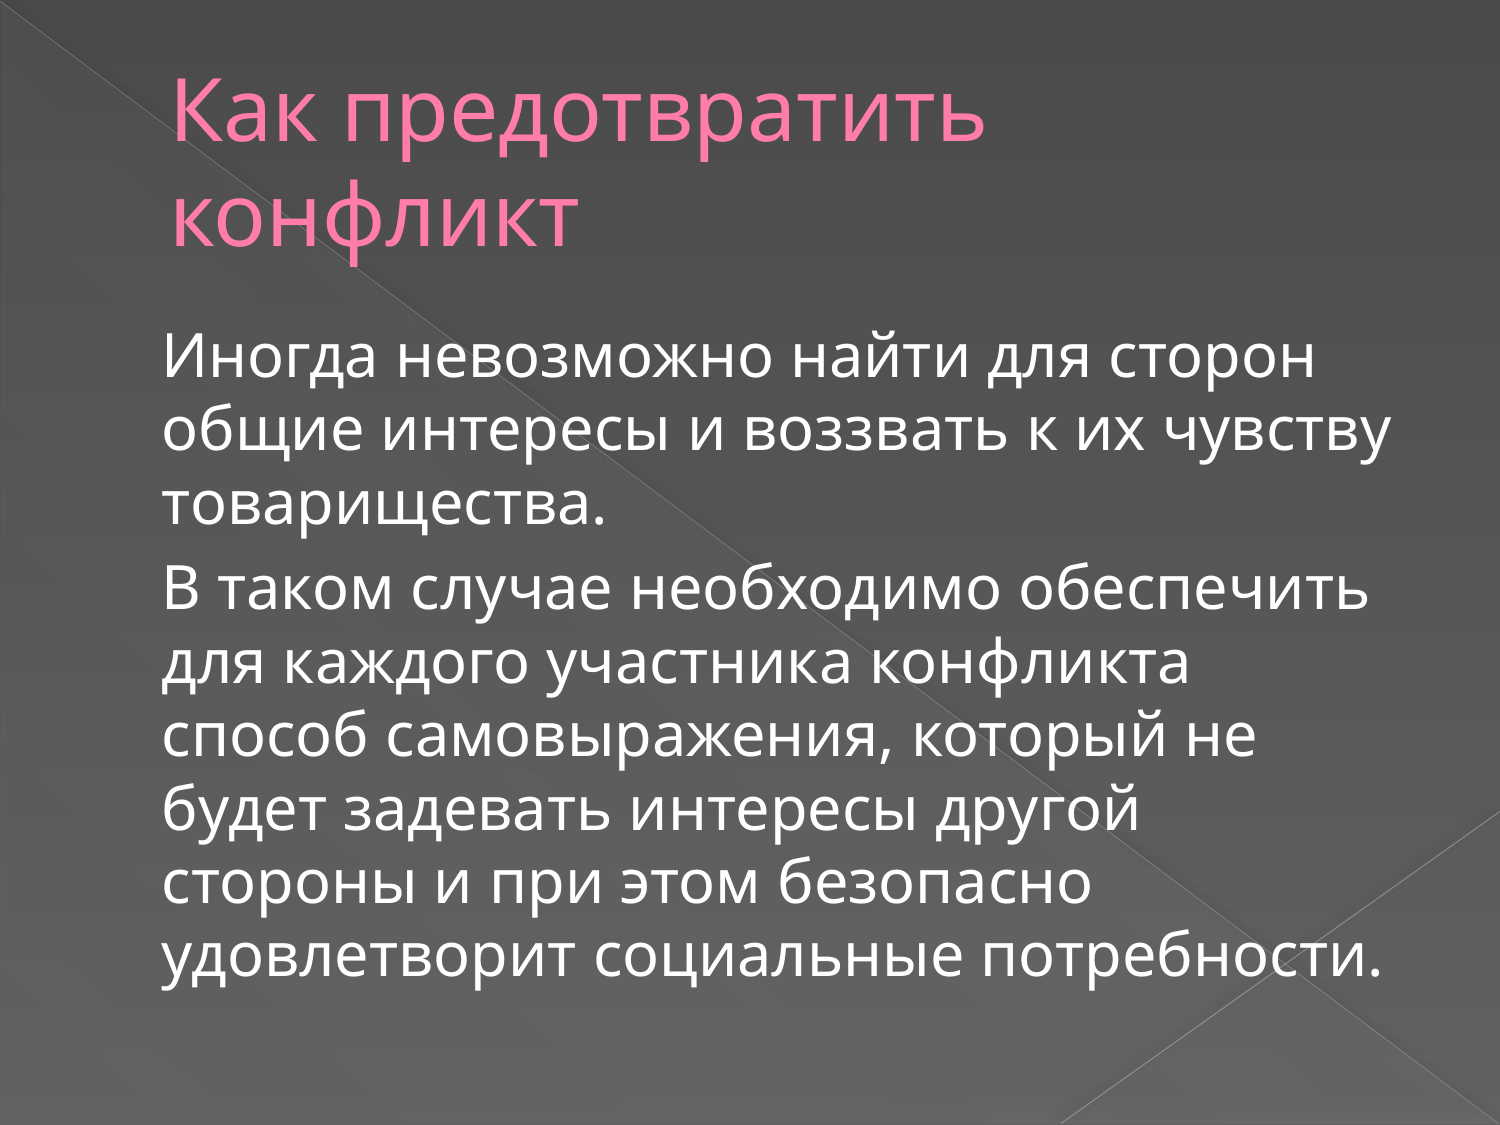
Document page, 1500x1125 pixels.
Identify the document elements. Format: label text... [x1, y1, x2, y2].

title Как предотвратить конфликт [75, 43, 1425, 274]
list Иногда невозможно найти для сторон общие интересы и воззвать к их чувству товарищества. В таком случае необходимо обеспечить для каждого участника конфликта способ самовыражения, который не будет задевать интересы другой стороны и при этом безопасно удовлетворит социальные потребности. [75, 308, 1425, 1059]
